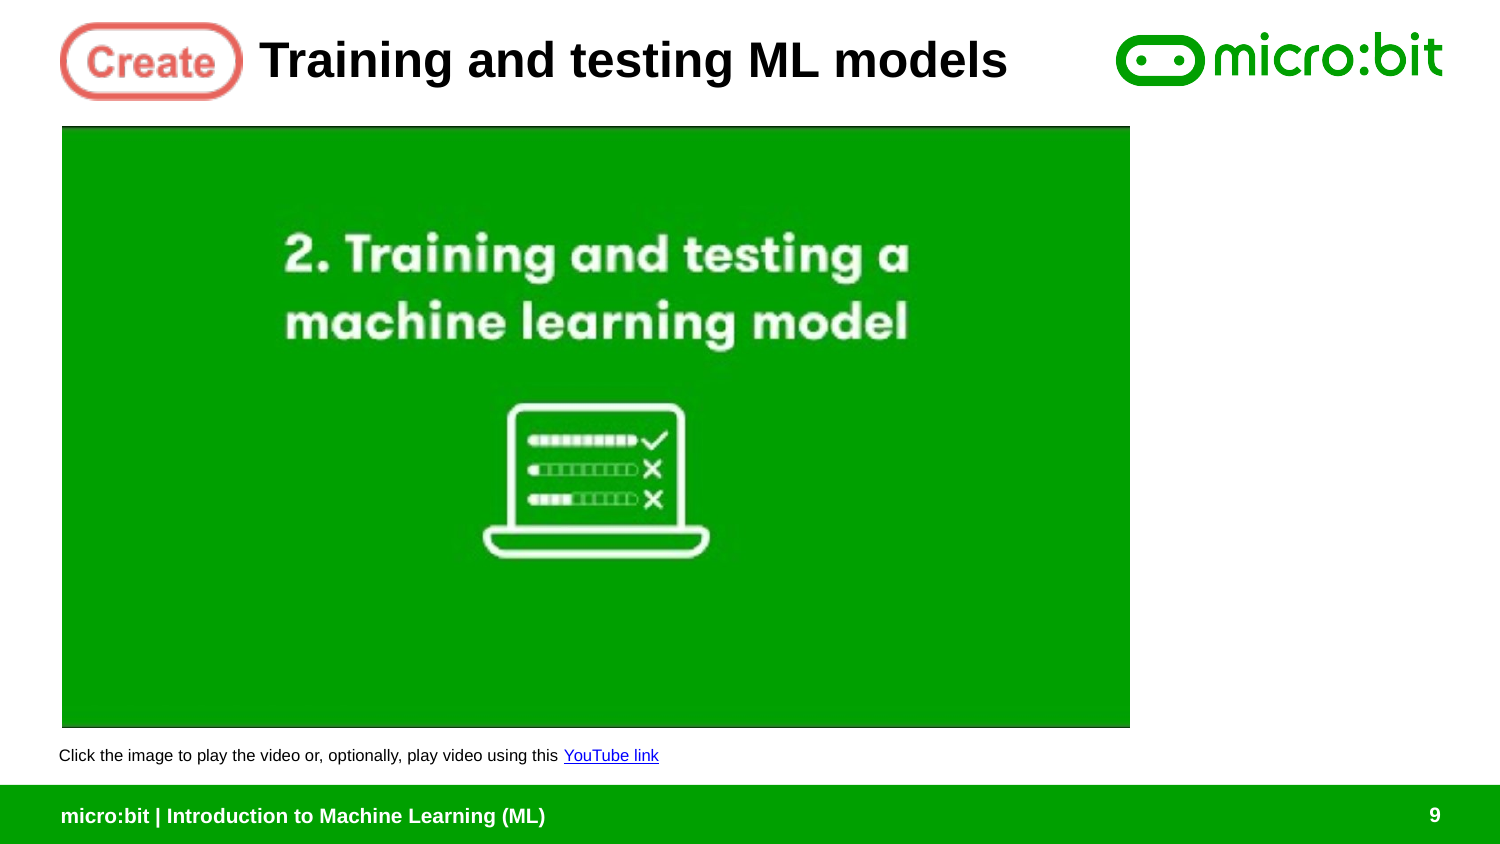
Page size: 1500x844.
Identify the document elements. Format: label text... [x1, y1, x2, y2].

picture [59, 22, 243, 101]
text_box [61, 125, 1131, 729]
text_box Click the image to play the video or, optionally, play video using this YouTube link [58, 736, 736, 785]
picture [1085, 0, 1474, 118]
text_box Training and testing ML models [251, 7, 1165, 116]
